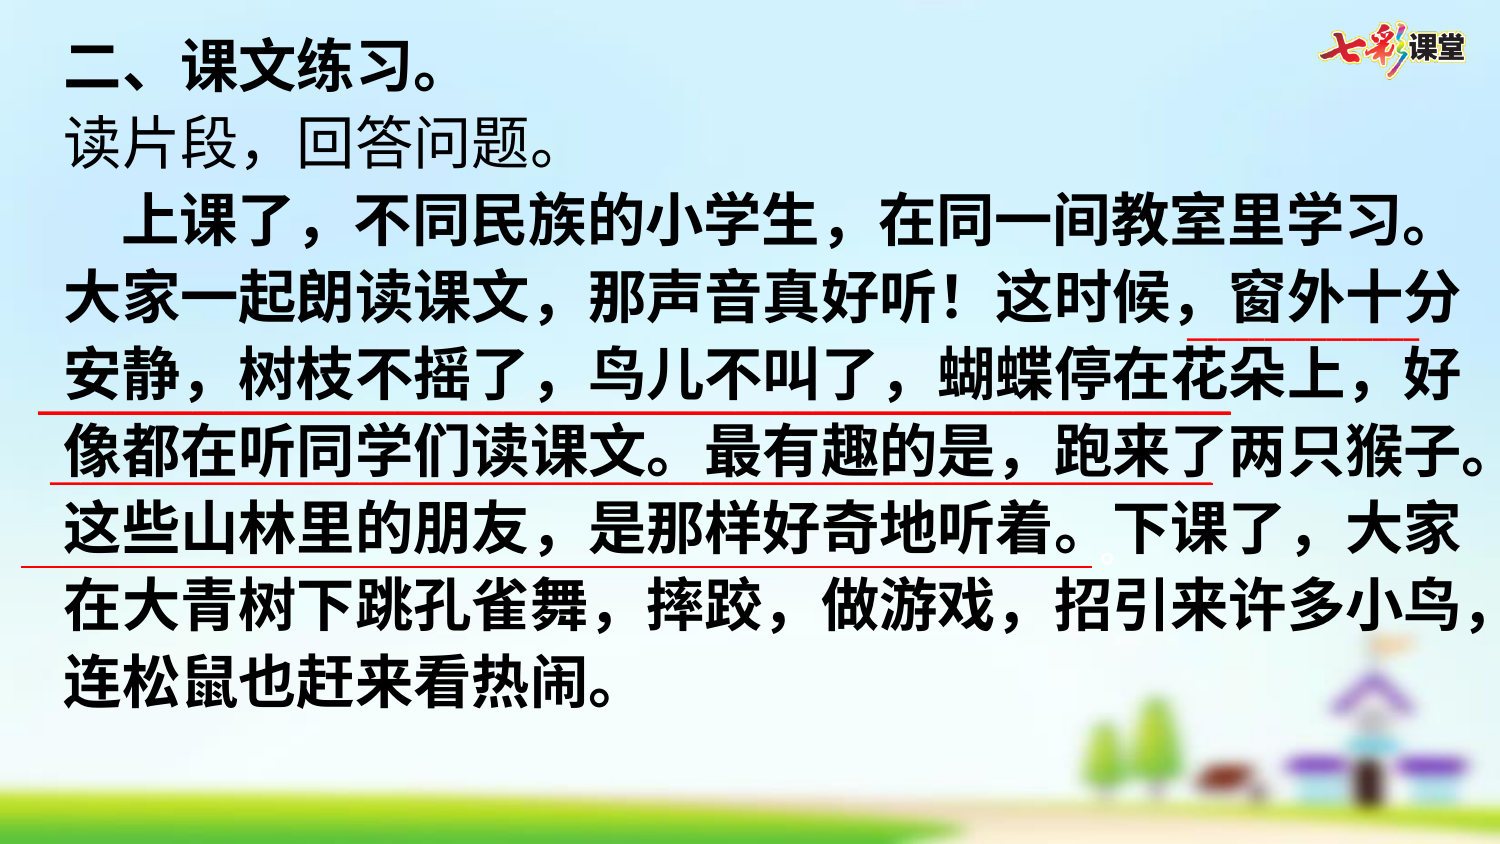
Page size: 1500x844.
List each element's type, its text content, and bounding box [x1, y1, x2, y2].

text_box ___________________________________________________________________________ [35, 434, 1489, 495]
text_box 读片段，回答问题。 上课了，不同民族的小学生，在同一间教室里学习。大家一起朗读课文，那声音真好听！这时候，窗外十分安静，树枝不摇了，鸟儿不叫了，蝴蝶停在花朵上，好像都在听同学们读课文。最有趣的是，跑来了两只猴子。这些山林里的朋友，是那样好奇地听着。下课了，大家在大青树下跳孔雀舞，摔跤，做游戏，招引来许多小鸟，连松鼠也赶来看热闹。 [49, 424, 1500, 723]
text_box 。 [5, 517, 1400, 578]
text_box _____________________________________________________________________________ [23, 364, 1500, 424]
text_box 二、课文练习。 [49, 21, 568, 107]
picture [0, 0, 1500, 844]
text_box _______________ [1172, 290, 1500, 351]
text_box 读片段，回答问题。 上课了，不同民族的小学生，在同一间教室里学习。大家一起朗读课文，那声音真好听！这时候，窗外十分安静，树枝不摇了，鸟儿不叫了，蝴蝶停在花朵上，好像都在听同学们读课文。最有趣的是，跑来了两只猴子。这些山林里的朋友，是那样好奇地听着。下课了，大家在大青树下跳孔雀舞，摔跤，做游戏，招引来许多小鸟，连松鼠也赶来看热闹。 [49, 91, 1500, 364]
